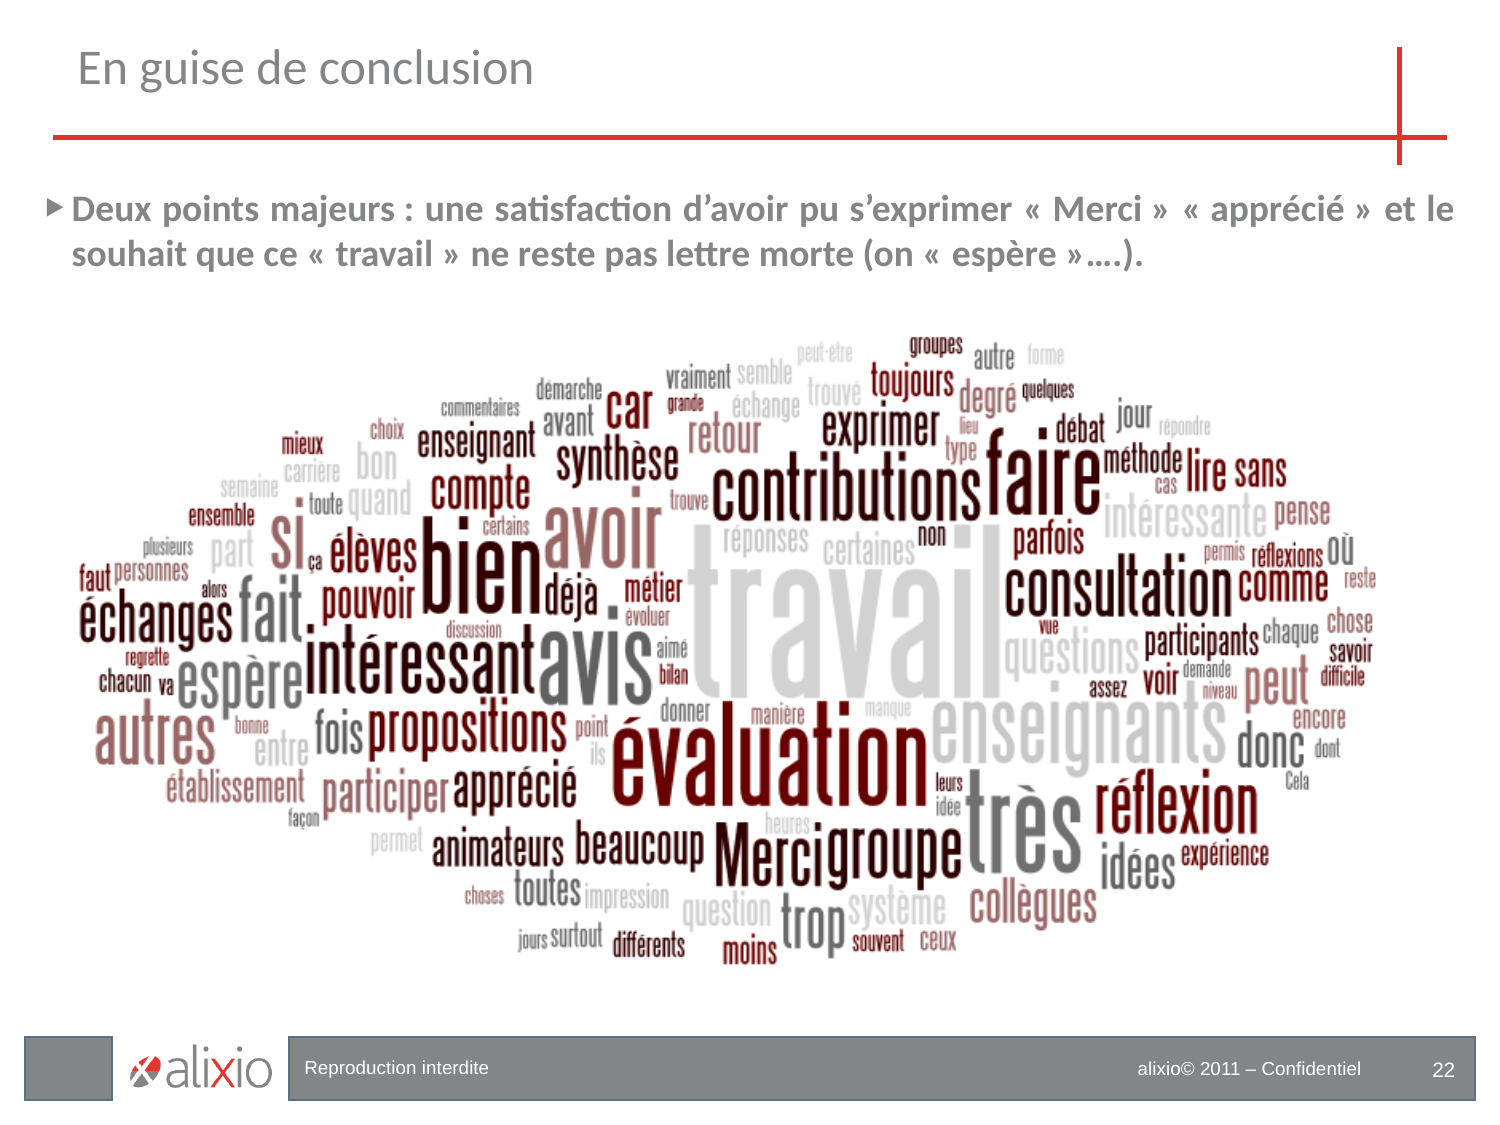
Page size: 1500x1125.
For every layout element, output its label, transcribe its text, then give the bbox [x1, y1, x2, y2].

picture [64, 290, 1398, 1000]
title En guise de conclusion [62, 26, 1365, 102]
slide_number 22 [1412, 1037, 1476, 1101]
picture [128, 1038, 273, 1092]
list Deux points majeurs : une satisfaction d’avoir pu s’exprimer « Merci » « apprécié » et le souhait que ce « travail » ne reste pas lettre morte (on « espère »….). [42, 183, 1456, 1010]
